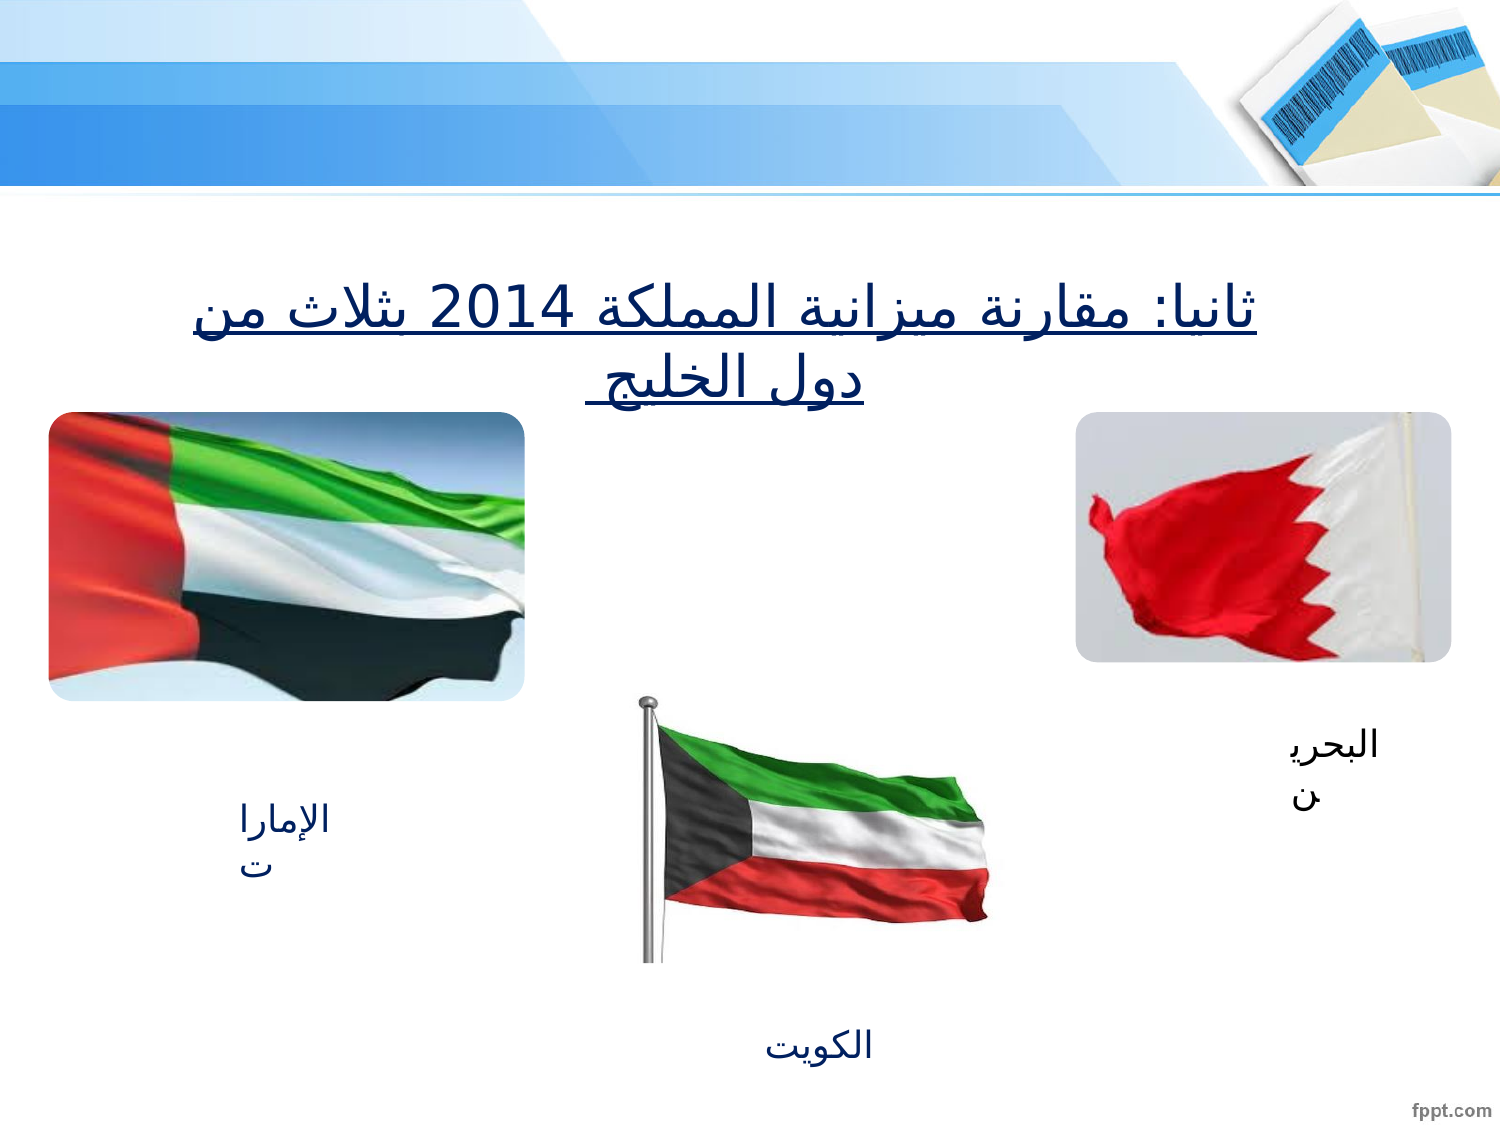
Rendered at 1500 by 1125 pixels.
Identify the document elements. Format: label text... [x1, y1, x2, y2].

text_box البحرين [1276, 712, 1402, 818]
text_box ثانيا: مقارنة ميزانية المملكة 2014 بثلاث من دول الخليج [173, 261, 1276, 417]
text_box الكويت [750, 1013, 901, 1074]
text_box الإمارات [223, 787, 375, 893]
picture [0, 0, 1500, 1125]
